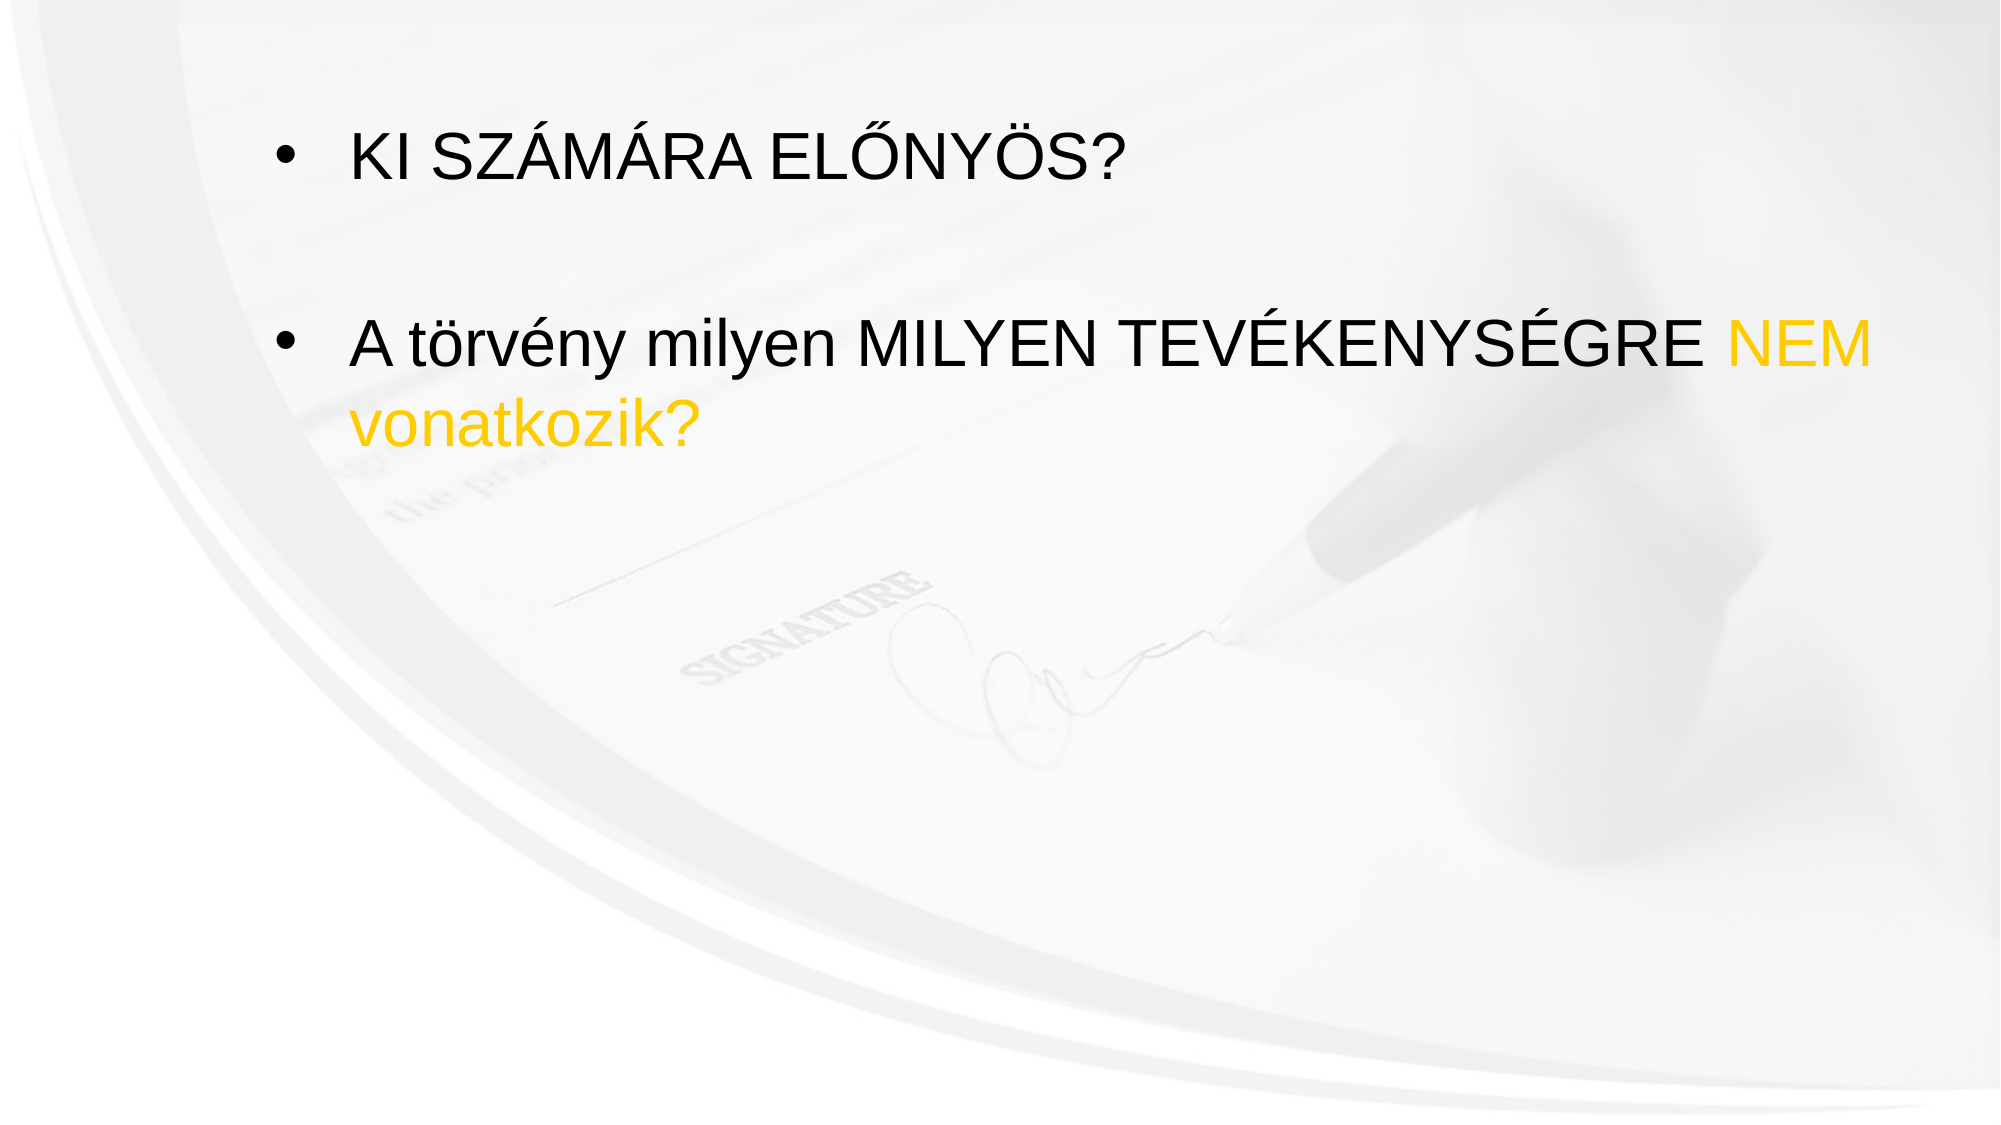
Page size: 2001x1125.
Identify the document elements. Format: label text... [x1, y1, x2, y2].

picture [0, 0, 2001, 1125]
text_box KI SZÁMÁRA ELŐNYÖS? A törvény milyen MILYEN TEVÉKENYSÉGRE NEM vonatkozik? [259, 105, 1961, 767]
